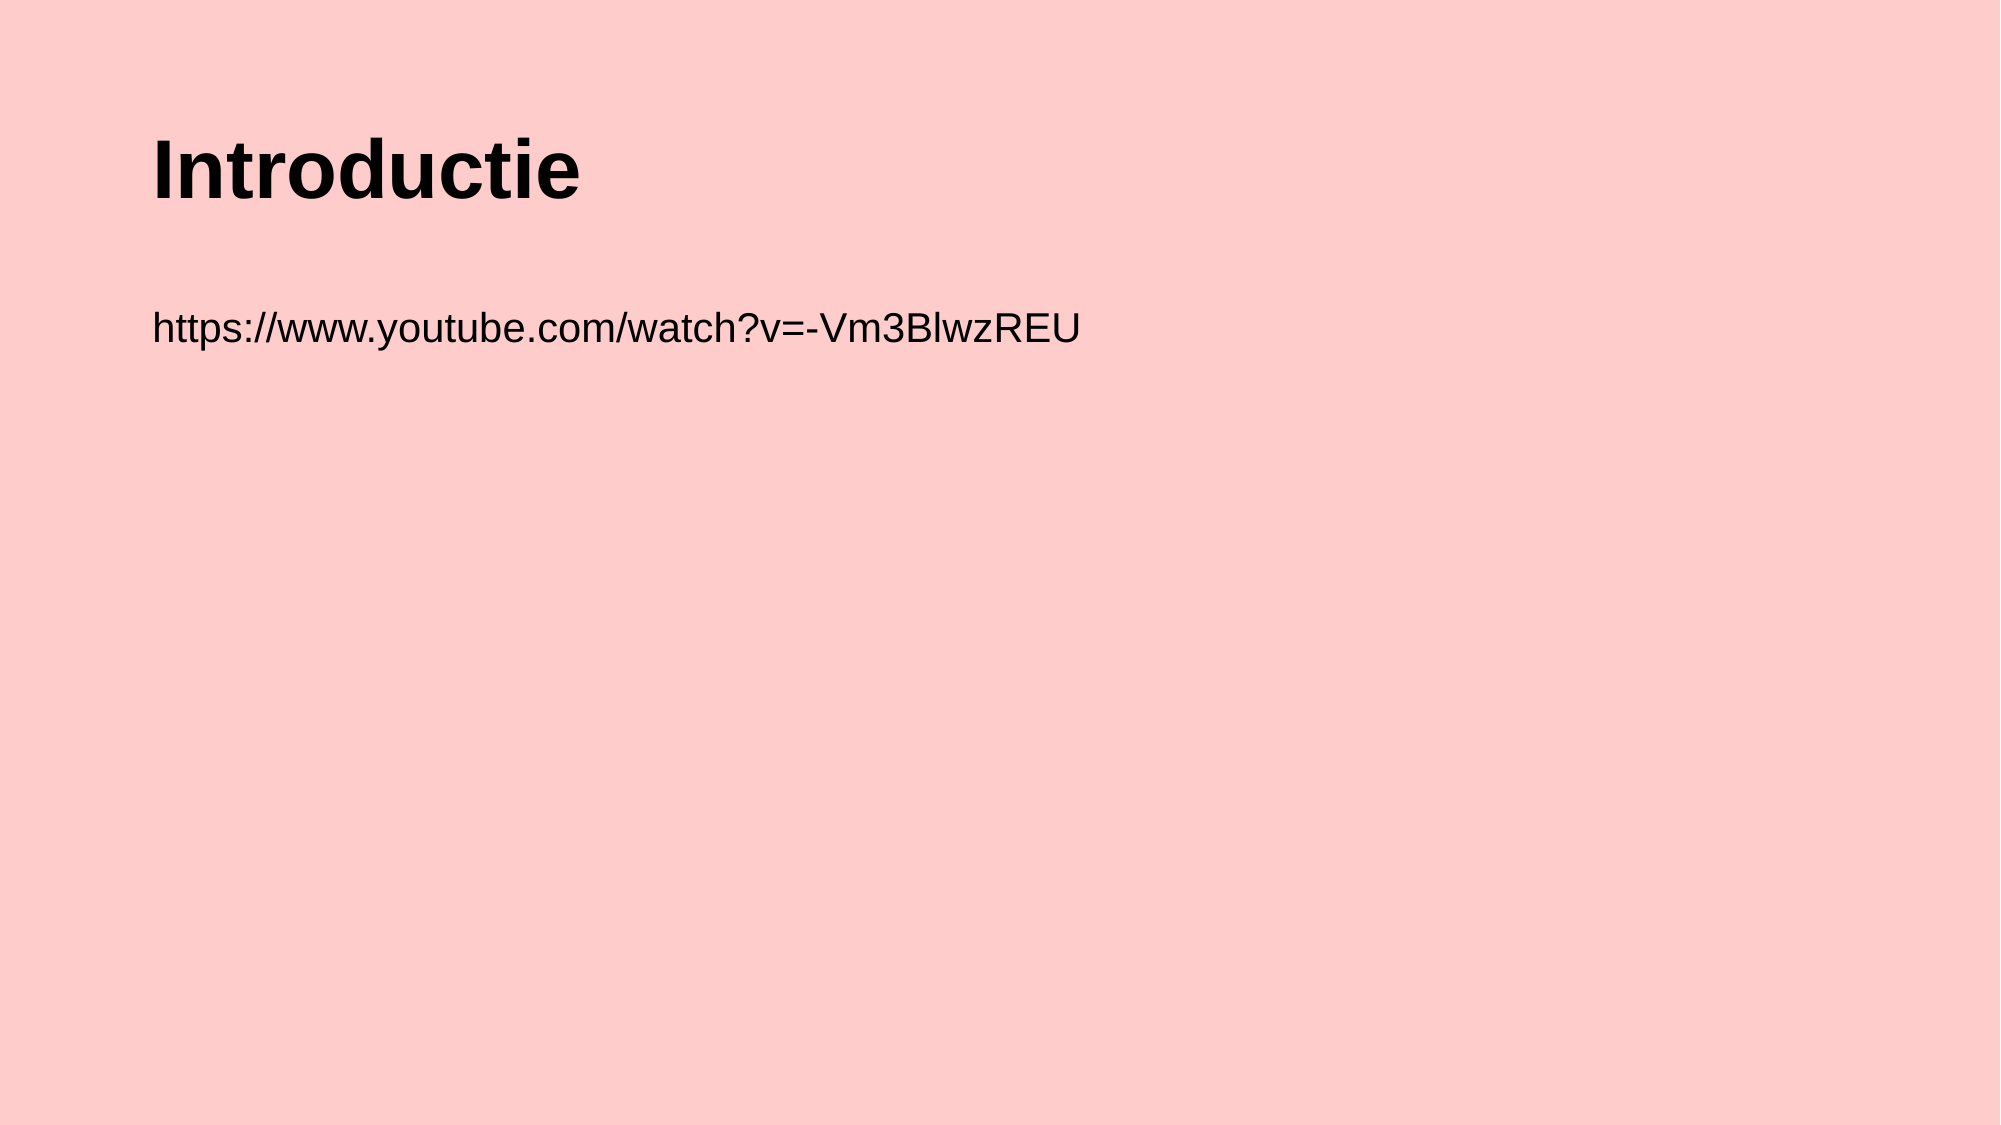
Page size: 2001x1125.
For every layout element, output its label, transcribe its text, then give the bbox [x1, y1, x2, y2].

title Introductie [137, 59, 1863, 278]
list https://www.youtube.com/watch?v=-Vm3BlwzREU [137, 299, 1863, 1014]
